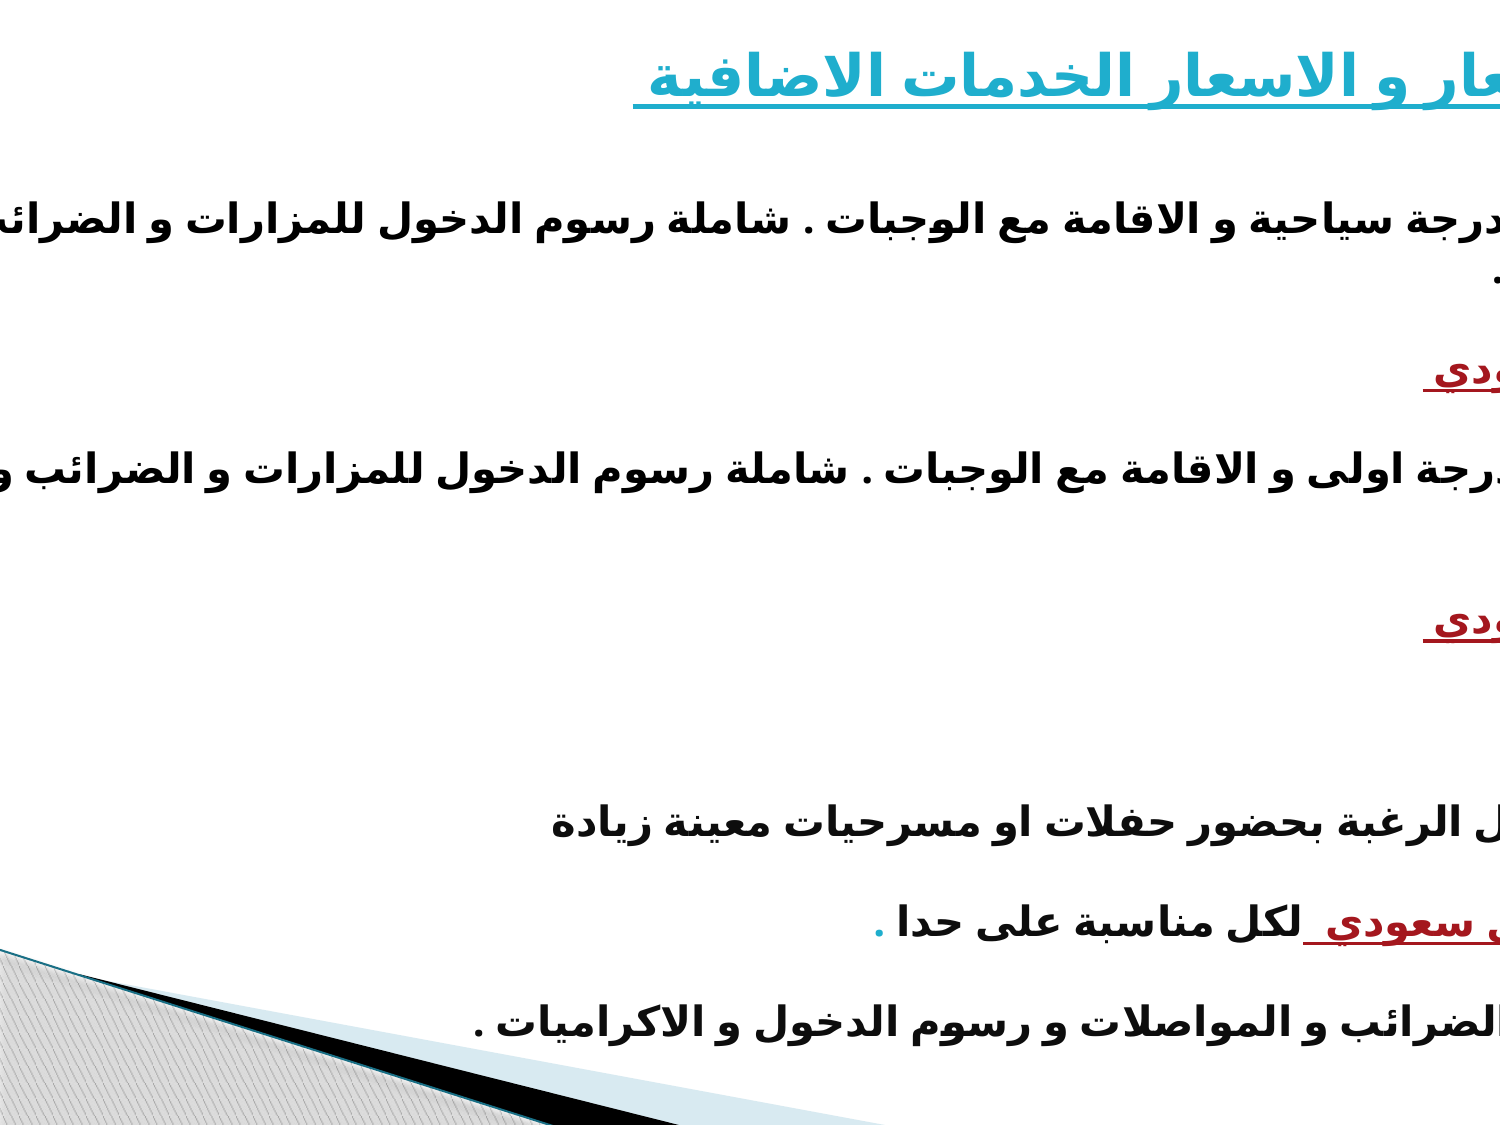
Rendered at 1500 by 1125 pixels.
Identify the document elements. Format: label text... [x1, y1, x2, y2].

text_box في حال الرغبة بحضور حفلات او مسرحيات معينة زيادة 300ريال سعودي لكل مناسبة على حدا . شاملة الضرائب و المواصلات و رسوم الدخول و الاكراميات . [447, 786, 1500, 1052]
text_box الاسعار و الاسعار الخدمات الاضافية [617, 30, 1500, 116]
text_box - سعر التذكرة درجة سياحية و الاقامة مع الوجبات . شاملة رسوم الدخول للمزارات و الضرائب و الاكراميات و نقل الحاقلة . 5.000 ريال سعودي - سعر التذكرة درجة اولى و الاقامة مع الوجبات . شاملة رسوم الدخول للمزارات و الضرائب و الاكراميات و نقل الحافلة . 8.000 ريال سعودي [0, 184, 1500, 695]
